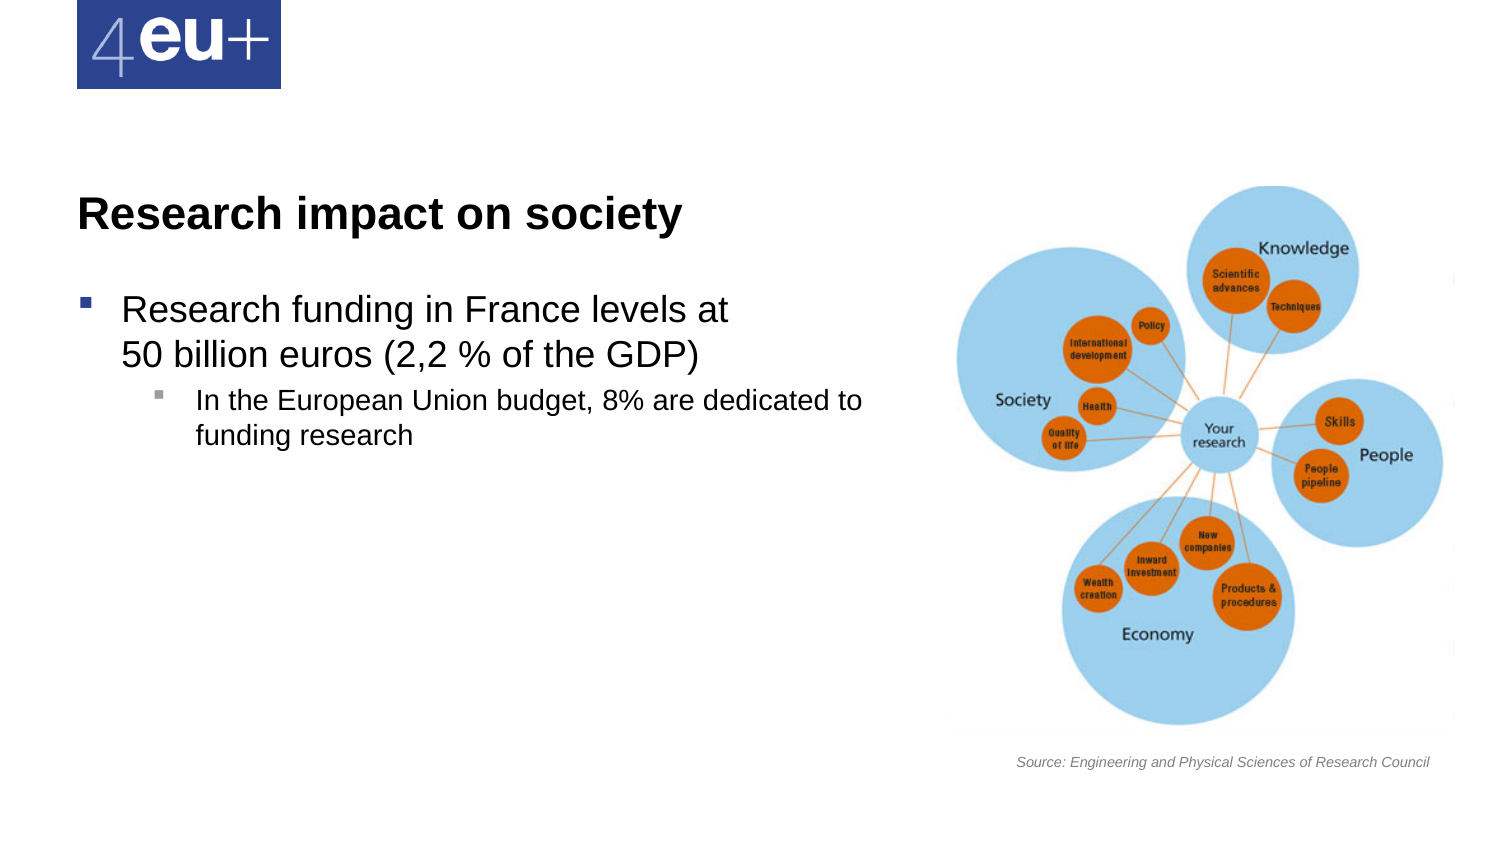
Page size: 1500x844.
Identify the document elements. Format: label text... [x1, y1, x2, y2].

picture [946, 186, 1455, 737]
title Research impact on society [62, 176, 1439, 279]
list Research funding in France levels at 50 billion euros (2,2 % of the GDP) In the European Union budget, 8% are dedicated to funding research [62, 277, 931, 753]
text_box Source: Engineering and Physical Sciences of Research Council [1001, 745, 1448, 778]
picture [77, 0, 281, 89]
